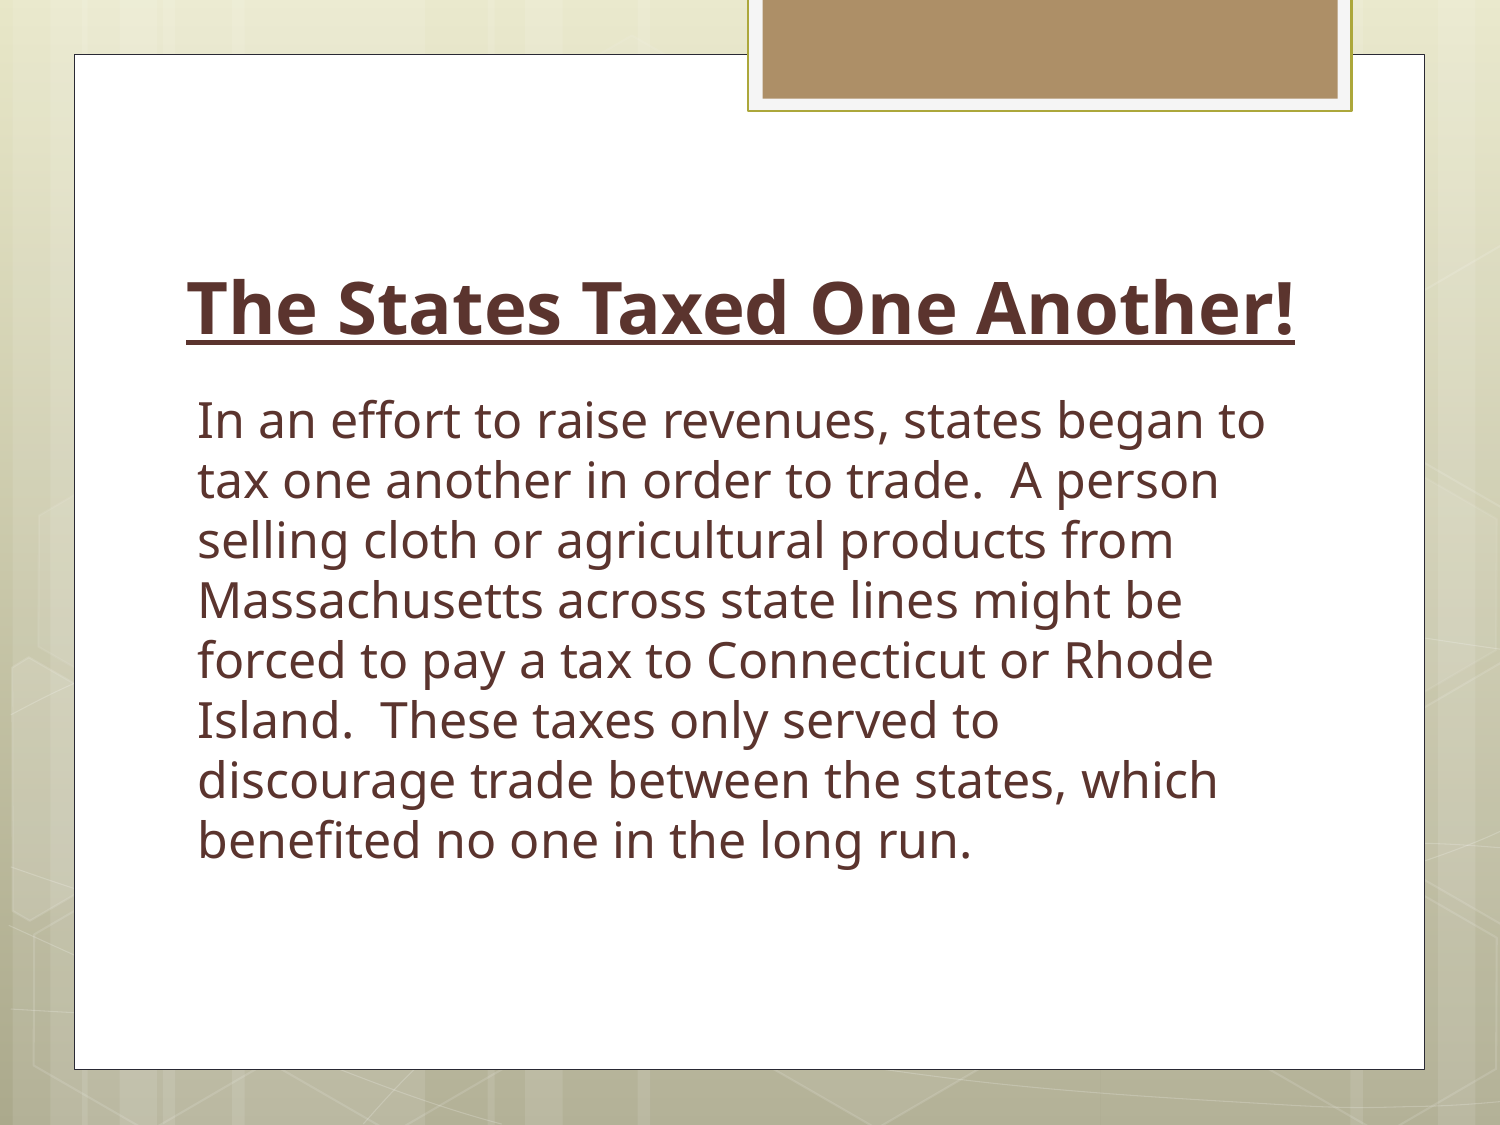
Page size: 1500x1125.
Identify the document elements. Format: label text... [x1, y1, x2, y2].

list In an effort to raise revenues, states began to tax one another in order to trade. A person selling cloth or agricultural products from Massachusetts across state lines might be forced to pay a tax to Connecticut or Rhode Island. These taxes only served to discourage trade between the states, which benefited no one in the long run. [171, 381, 1283, 957]
title The States Taxed One Another! [171, 168, 1324, 357]
